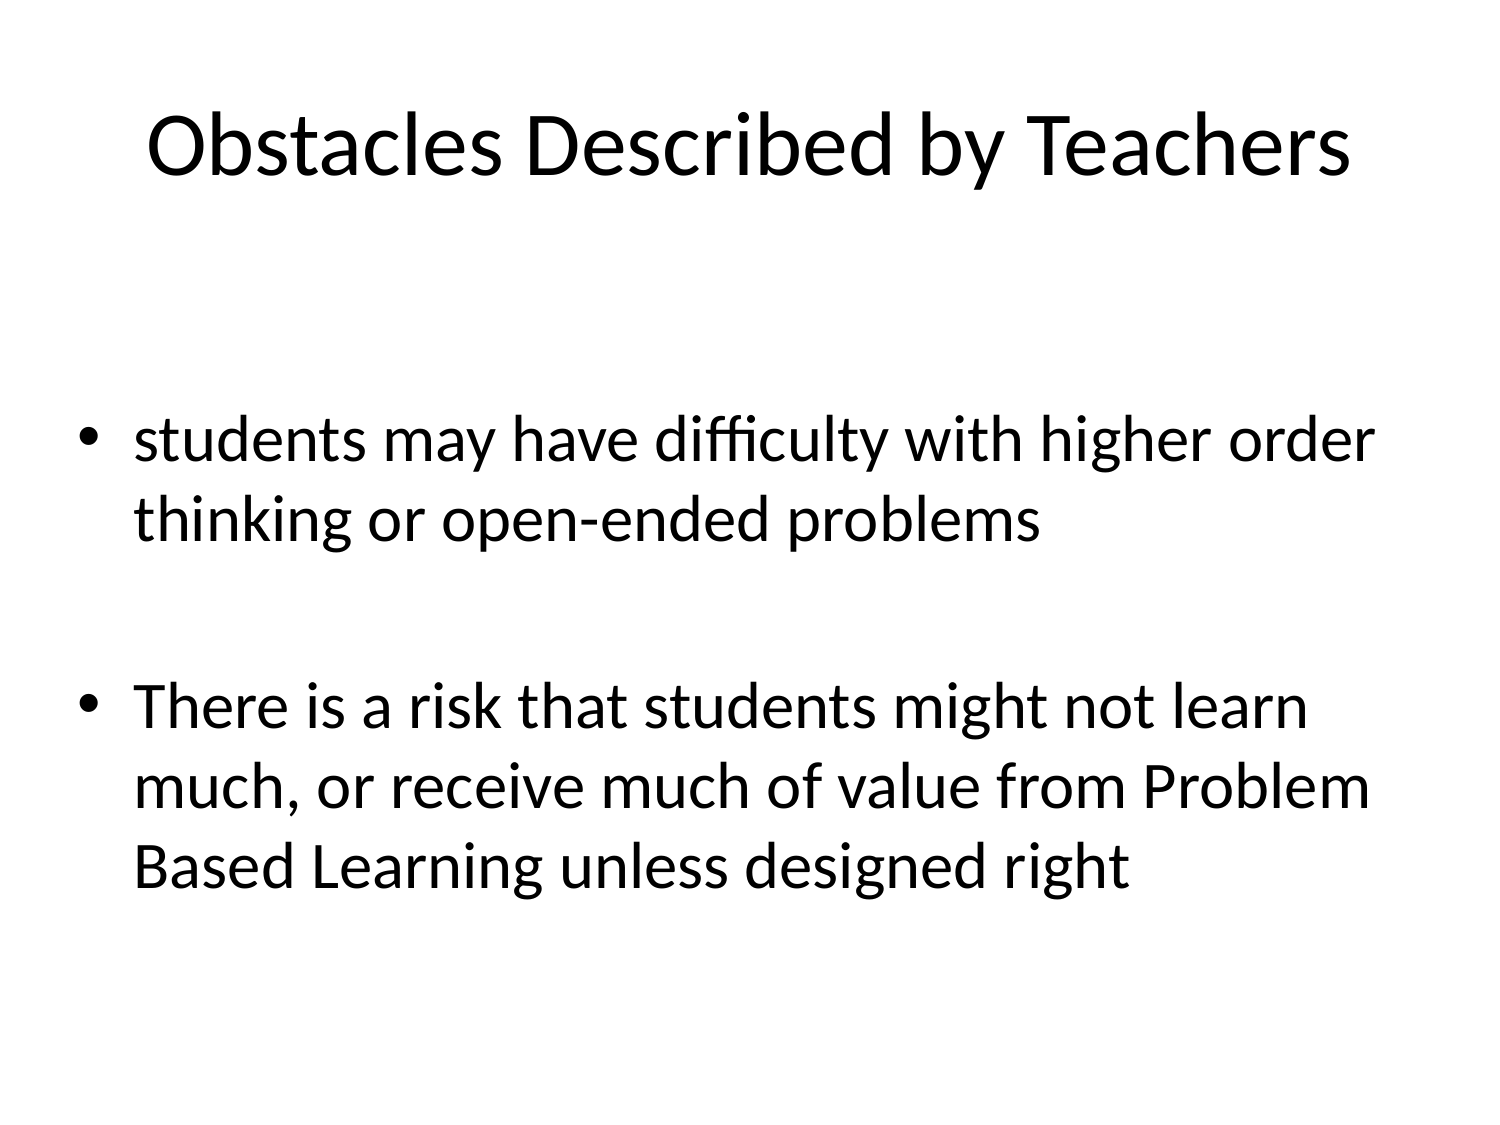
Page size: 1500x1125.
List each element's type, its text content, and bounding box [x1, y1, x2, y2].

title Obstacles Described by Teachers [74, 44, 1426, 233]
list students may have difficulty with higher order thinking or open-ended problems There is a risk that students might not learn much, or receive much of value from Problem Based Learning unless designed right [62, 387, 1438, 999]
